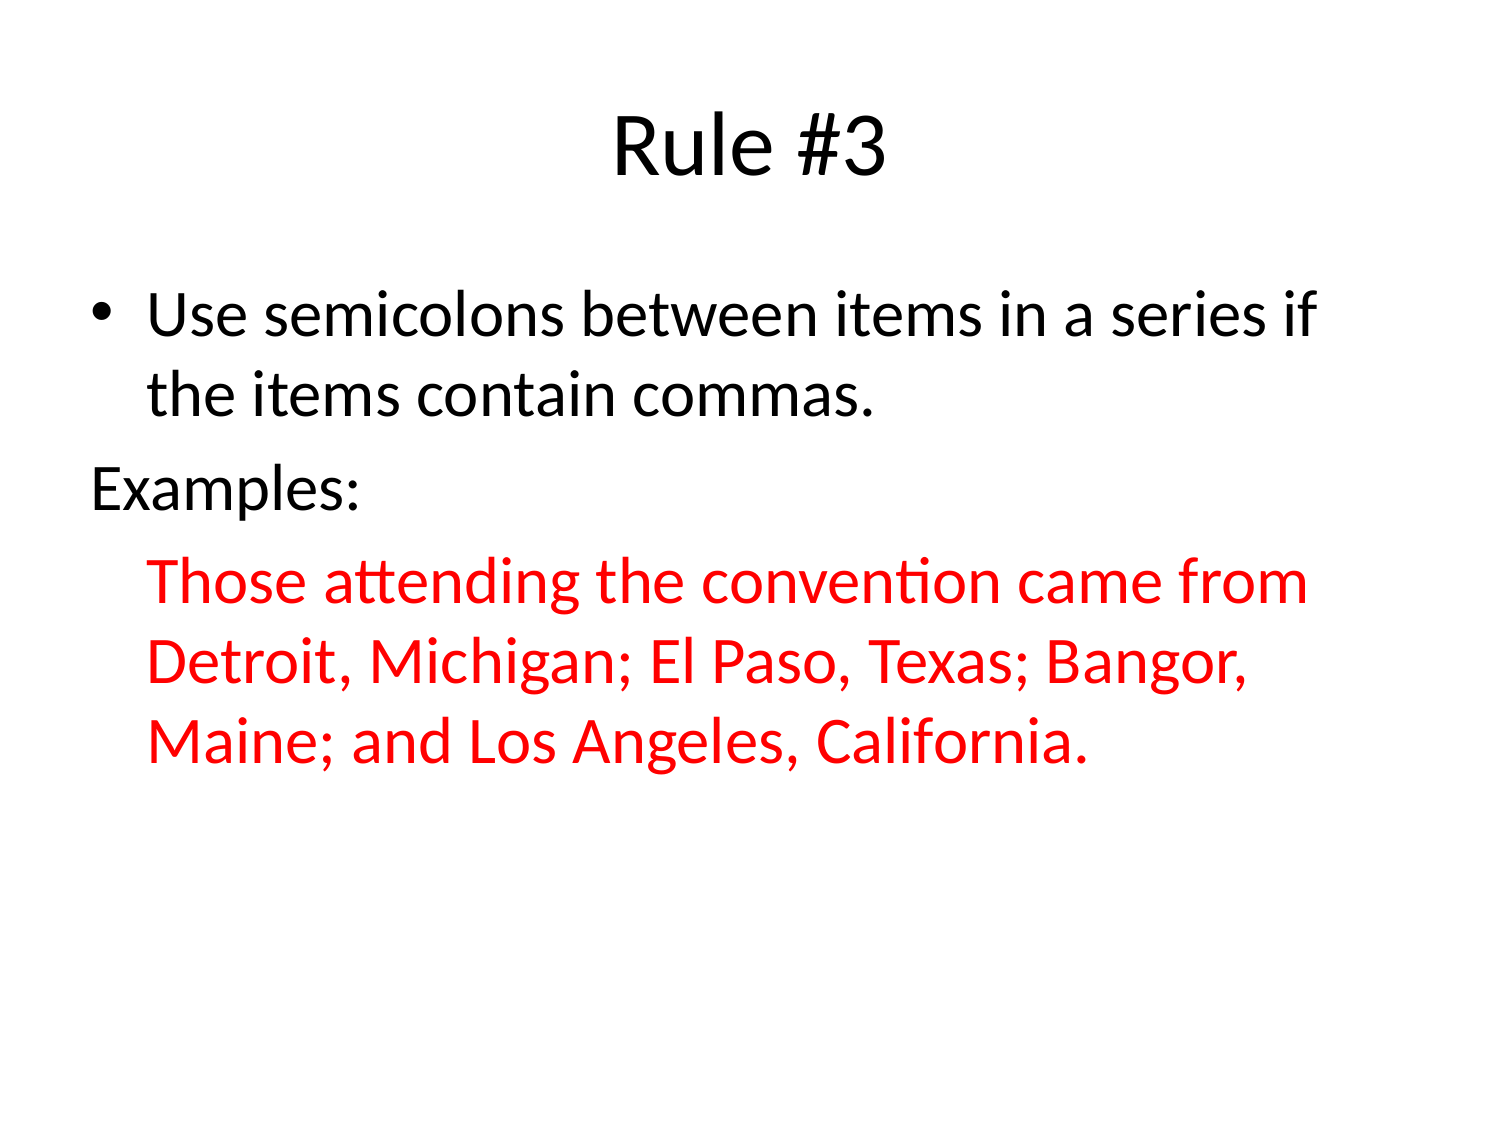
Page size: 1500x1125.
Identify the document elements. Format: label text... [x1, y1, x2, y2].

title Rule #3 [75, 45, 1425, 233]
list Use semicolons between items in a series if the items contain commas. Examples: Those attending the convention came from Detroit, Michigan; El Paso, Texas; Bangor, Maine; and Los Angeles, California. [75, 262, 1425, 1005]
